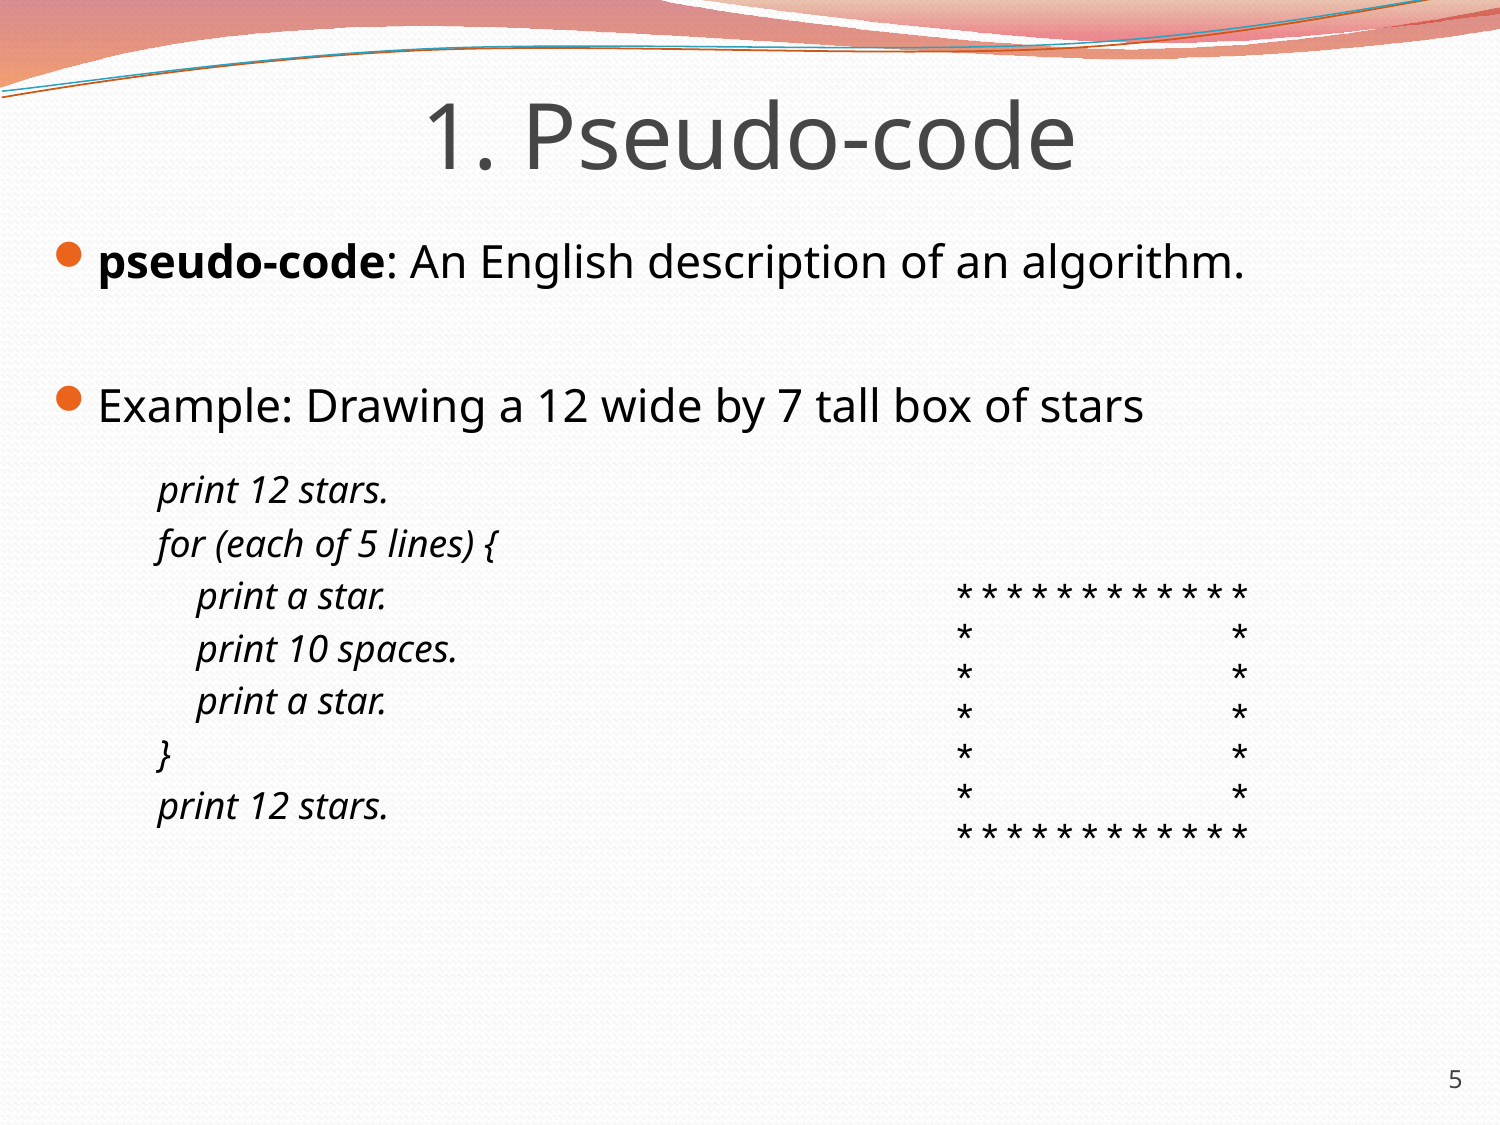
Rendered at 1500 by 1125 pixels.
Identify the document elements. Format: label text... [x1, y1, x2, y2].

title 1. Pseudo-code [75, 72, 1425, 188]
text_box ************ * * * * * * * * * * ************ [937, 575, 1288, 870]
list pseudo-code: An English description of an algorithm. Example: Drawing a 12 wide by 7 tall box of stars print 12 stars. for (each of 5 lines) { print a star. print 10 spaces. print a star. } print 12 stars. [37, 224, 1500, 1075]
